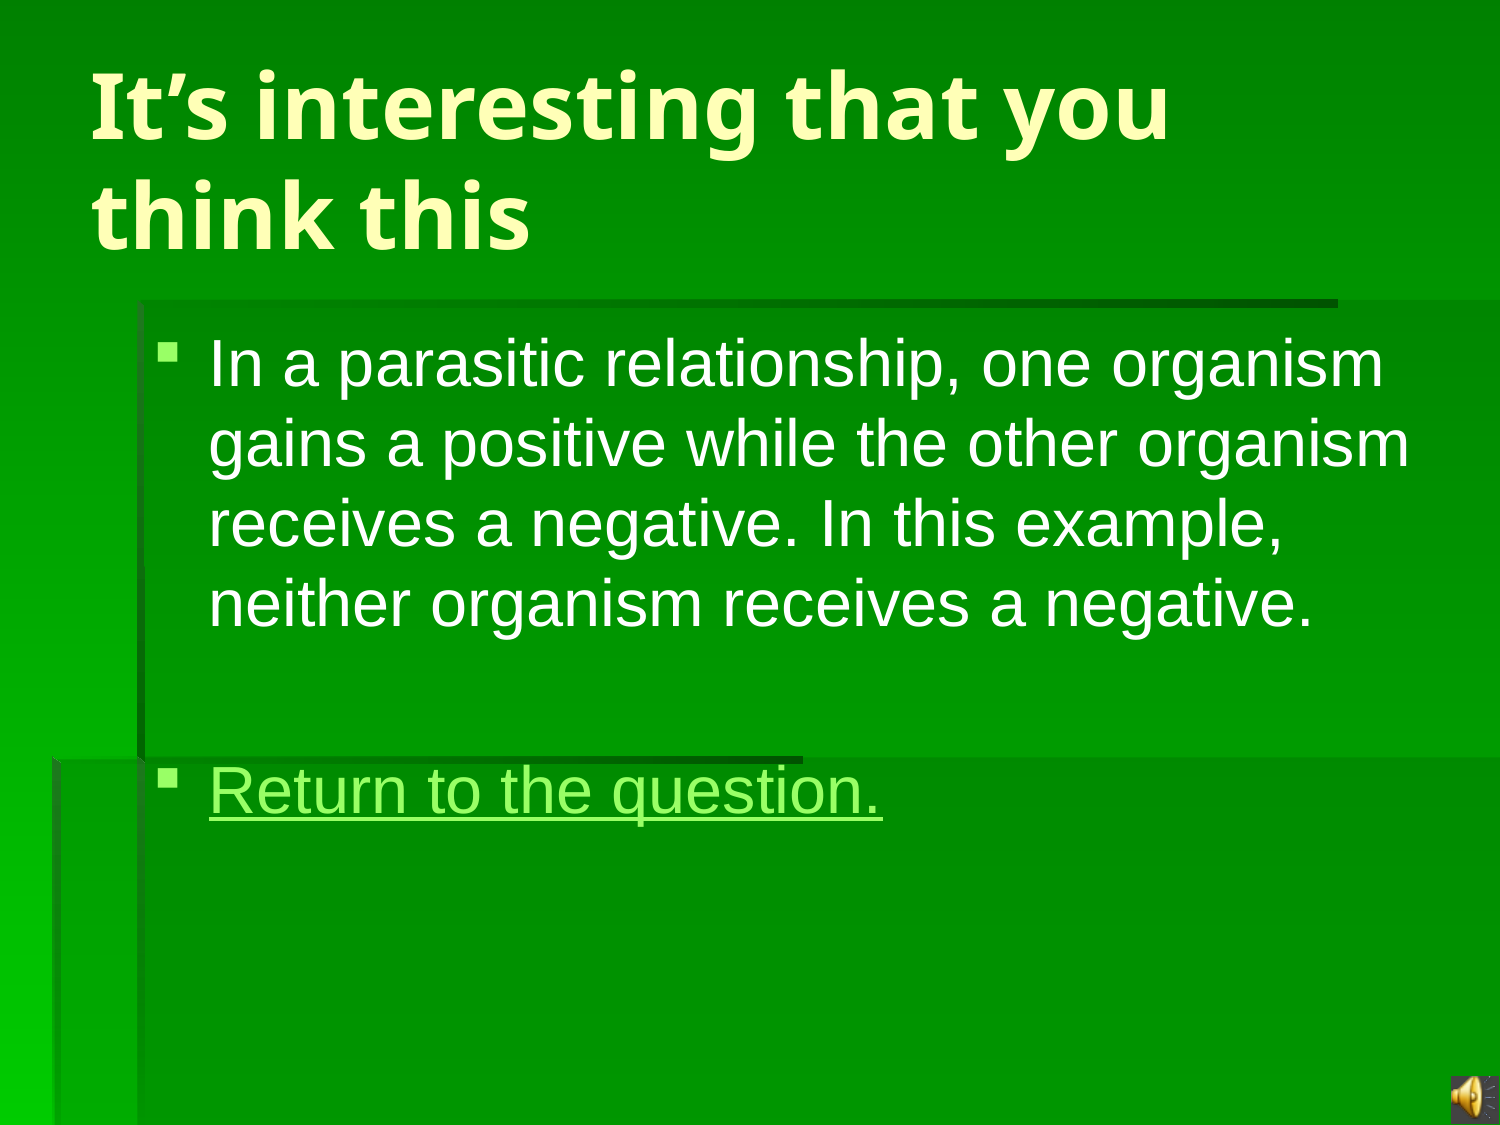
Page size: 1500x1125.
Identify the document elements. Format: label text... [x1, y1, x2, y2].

picture [1449, 1074, 1500, 1125]
title It’s interesting that you think this [74, 39, 1451, 276]
list In a parasitic relationship, one organism gains a positive while the other organism receives a negative. In this example, neither organism receives a negative. Return to the question. [137, 312, 1452, 1001]
